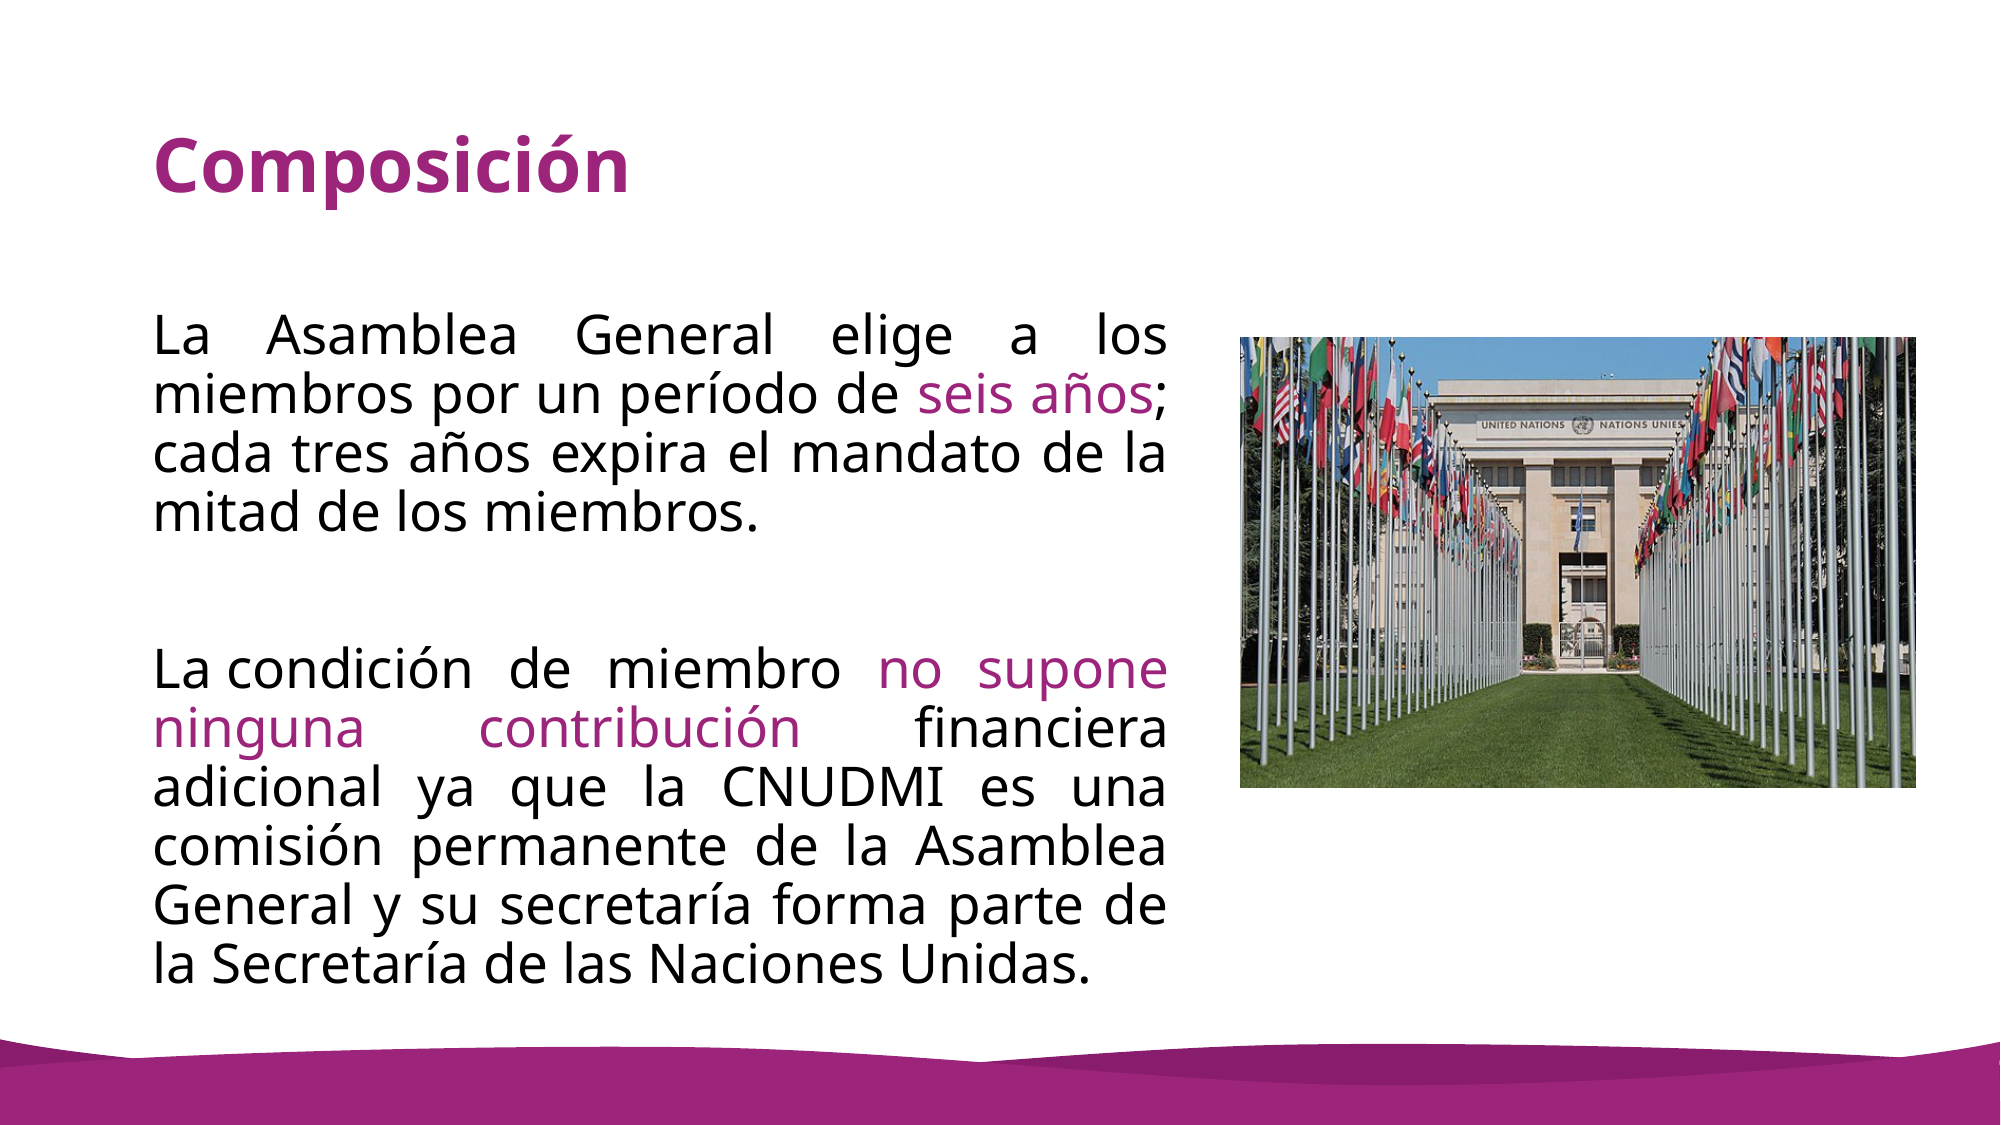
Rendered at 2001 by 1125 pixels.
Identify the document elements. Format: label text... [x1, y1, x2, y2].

picture [1240, 337, 1916, 788]
title Composición [137, 59, 1863, 278]
list La Asamblea General elige a los miembros por un período de seis años; cada tres años expira el mandato de la mitad de los miembros. La condición de miembro no supone ninguna contribución financiera adicional ya que la CNUDMI es una comisión permanente de la Asamblea General y su secretaría forma parte de la Secretaría de las Naciones Unidas. [137, 299, 1185, 1014]
